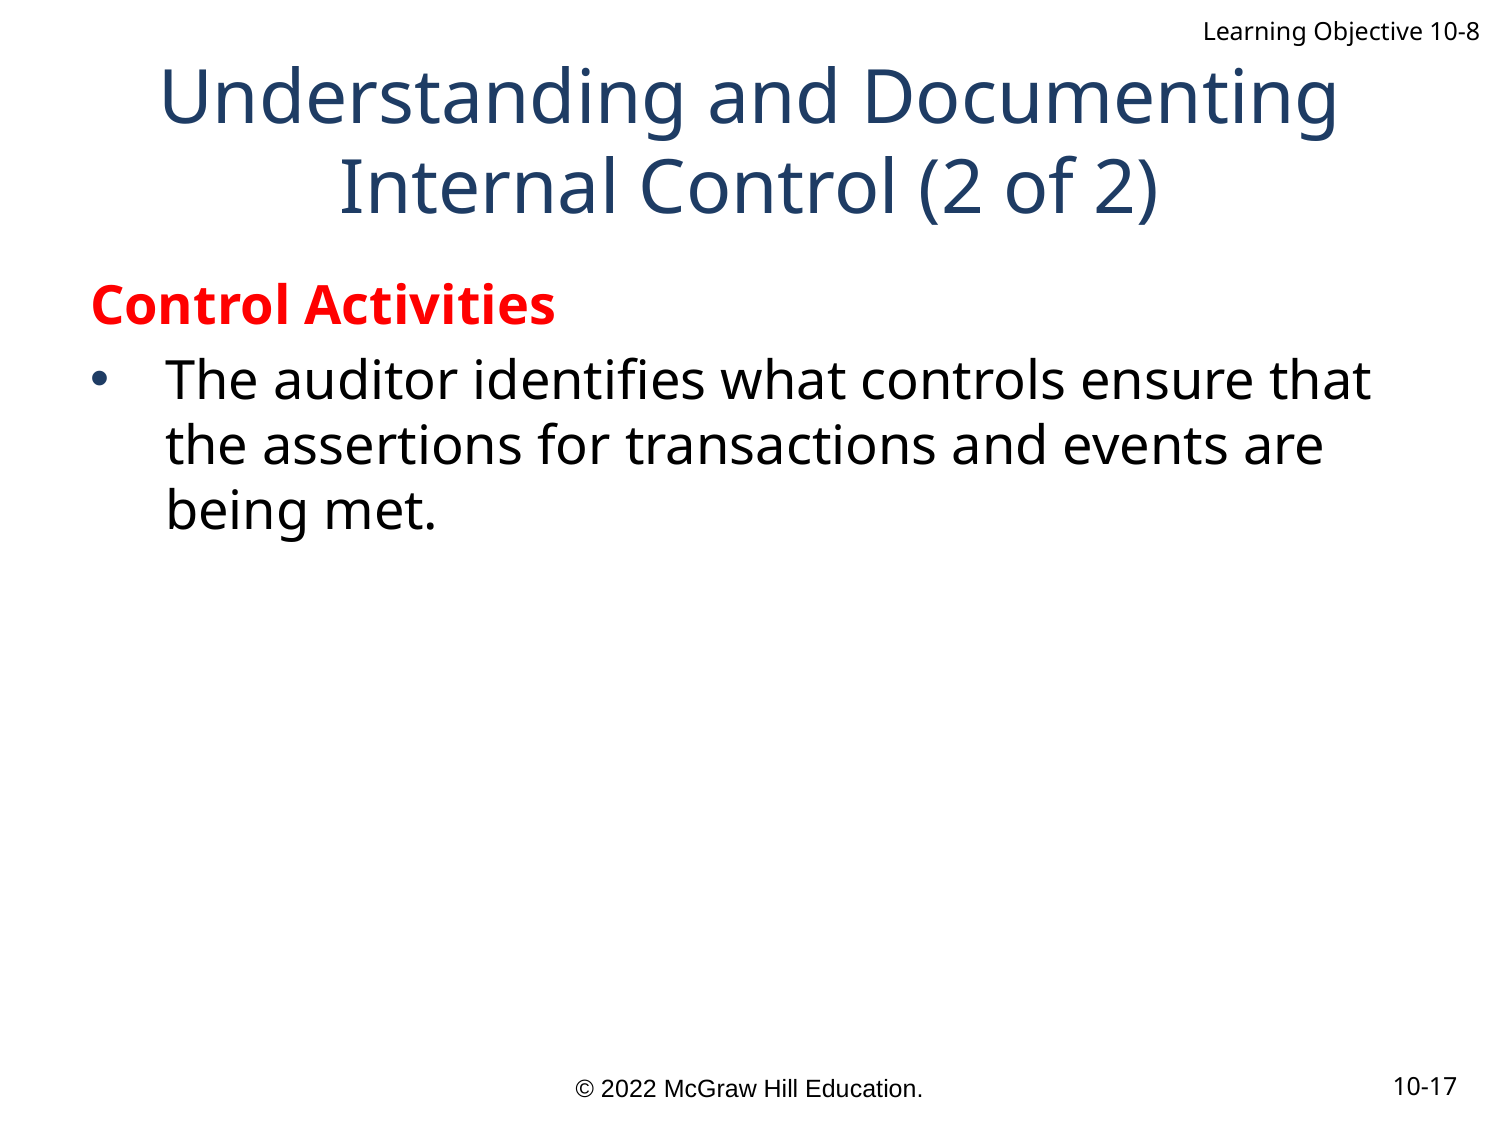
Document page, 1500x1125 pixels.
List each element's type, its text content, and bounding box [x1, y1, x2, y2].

title Understanding and Documenting Internal Control (2 of 2) [75, 45, 1425, 233]
list Learning Objective 10-8 [908, 1, 1496, 60]
list Control Activities The auditor identifies what controls ensure that the assertions for transactions and events are being met. [75, 262, 1425, 1013]
